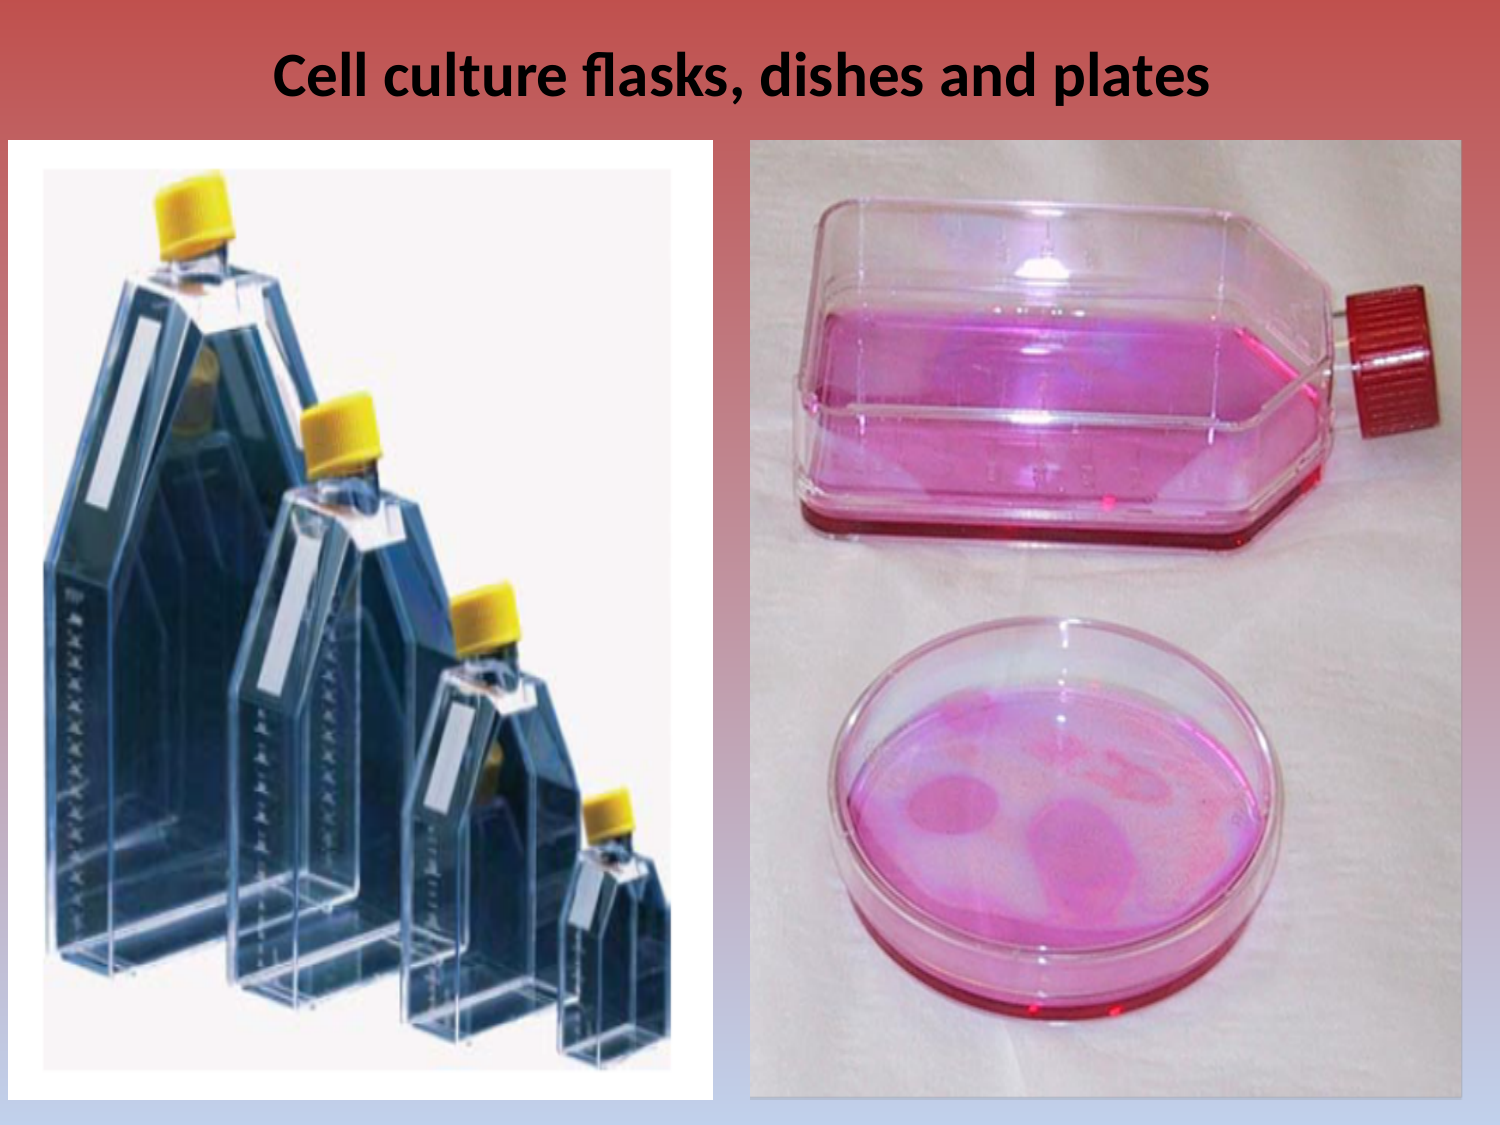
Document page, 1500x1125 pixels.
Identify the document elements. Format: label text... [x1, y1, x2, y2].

picture [7, 140, 713, 1100]
title Cell culture flasks, dishes and plates [75, 24, 1411, 118]
picture [749, 140, 1463, 1100]
